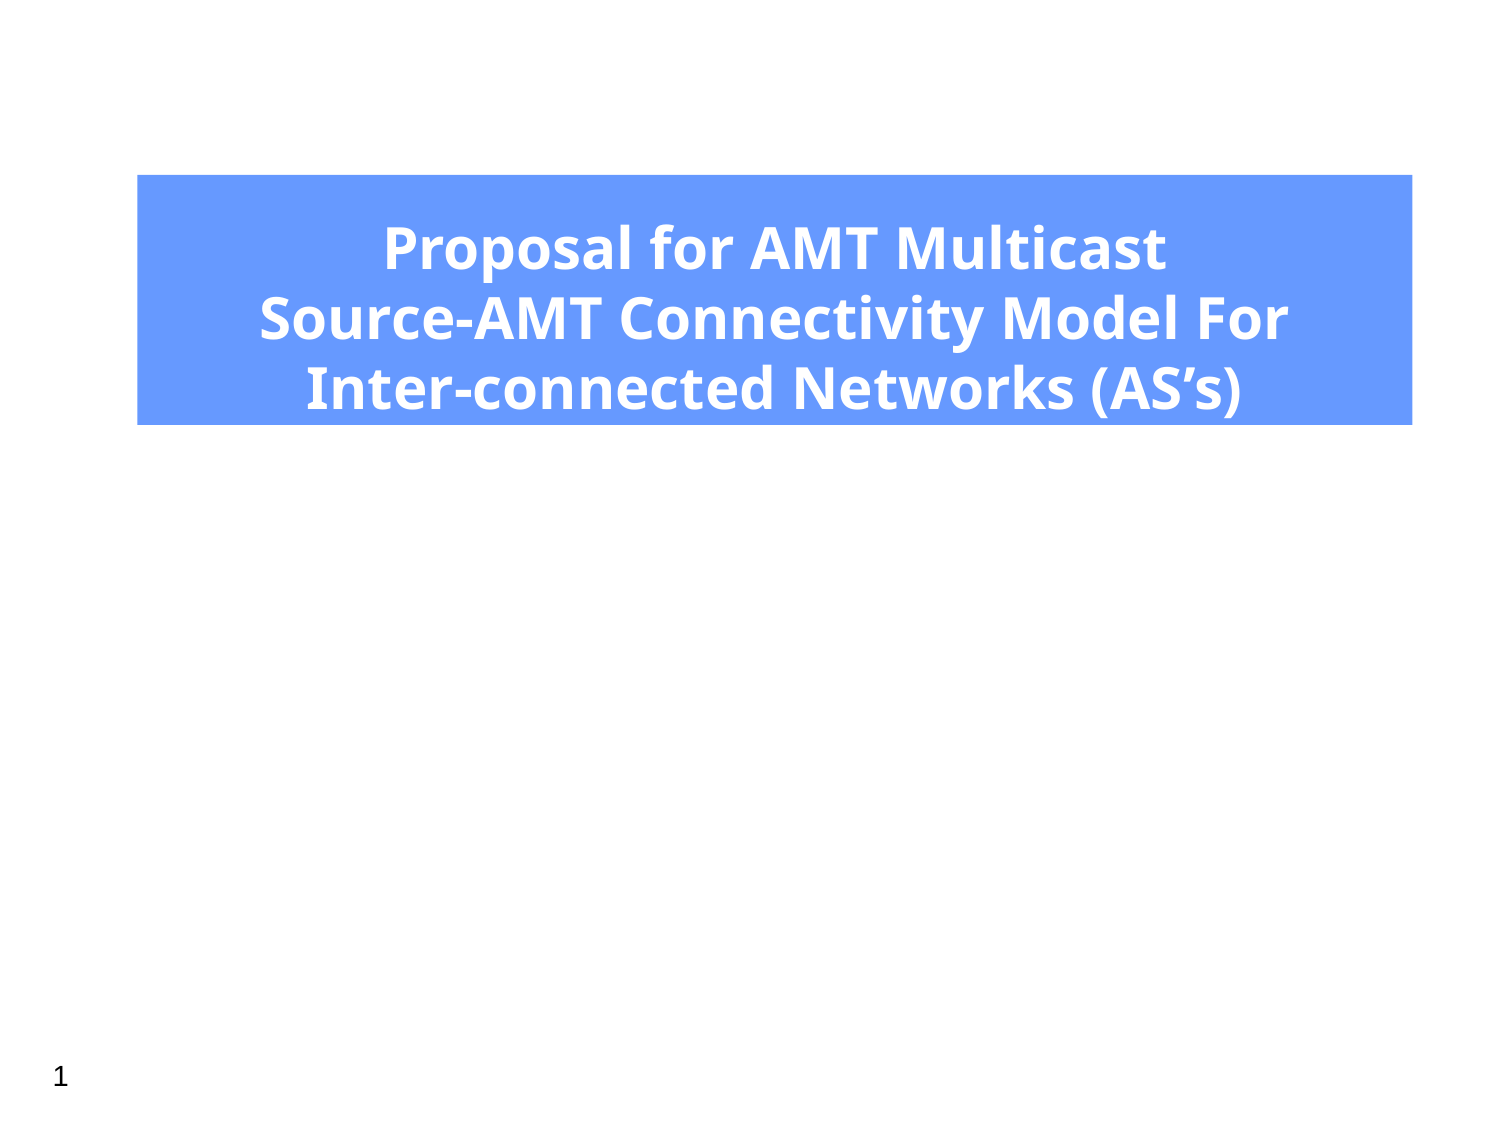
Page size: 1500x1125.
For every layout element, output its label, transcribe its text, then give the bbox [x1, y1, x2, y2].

text_box Proposal for AMT Multicast Source-AMT Connectivity Model For Inter-connected Networks (AS’s) [137, 174, 1413, 425]
title Inter-domain AMT Multicast Use Case Discussion [112, 99, 1388, 476]
text_box 1 [37, 1049, 84, 1100]
